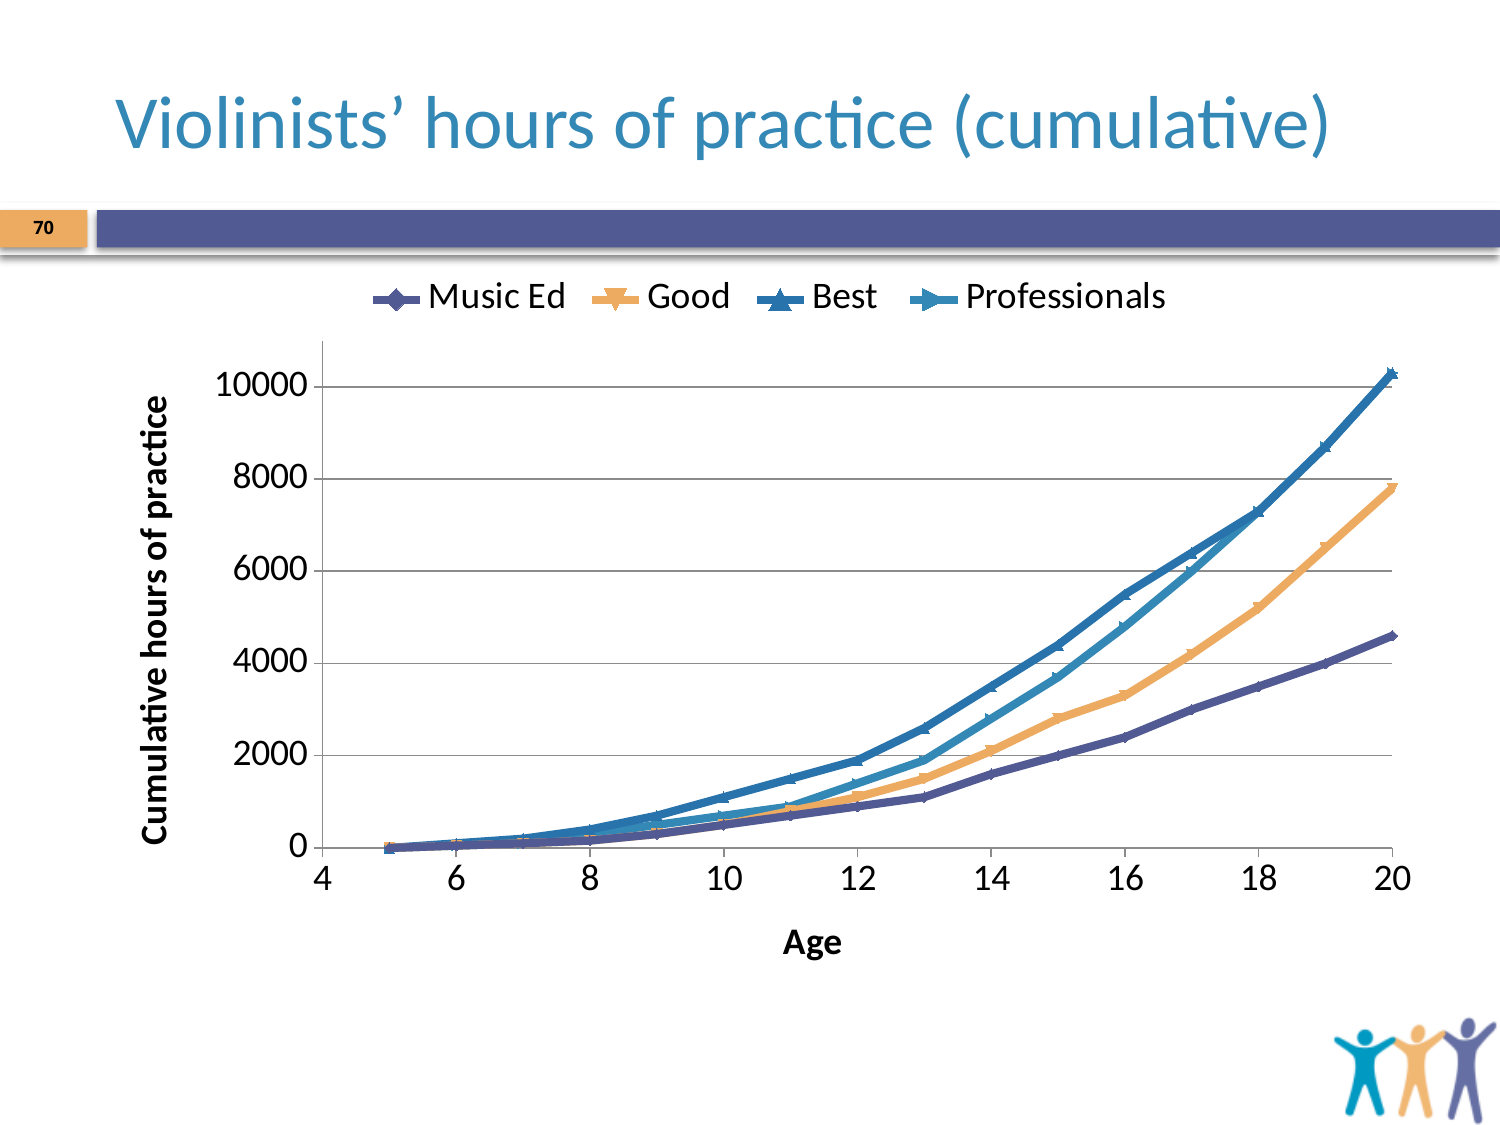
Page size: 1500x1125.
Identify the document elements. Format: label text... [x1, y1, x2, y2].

slide_number 70 [0, 208, 88, 249]
chart [100, 262, 1439, 1001]
title Violinists’ hours of practice (cumulative) [100, 37, 1438, 200]
